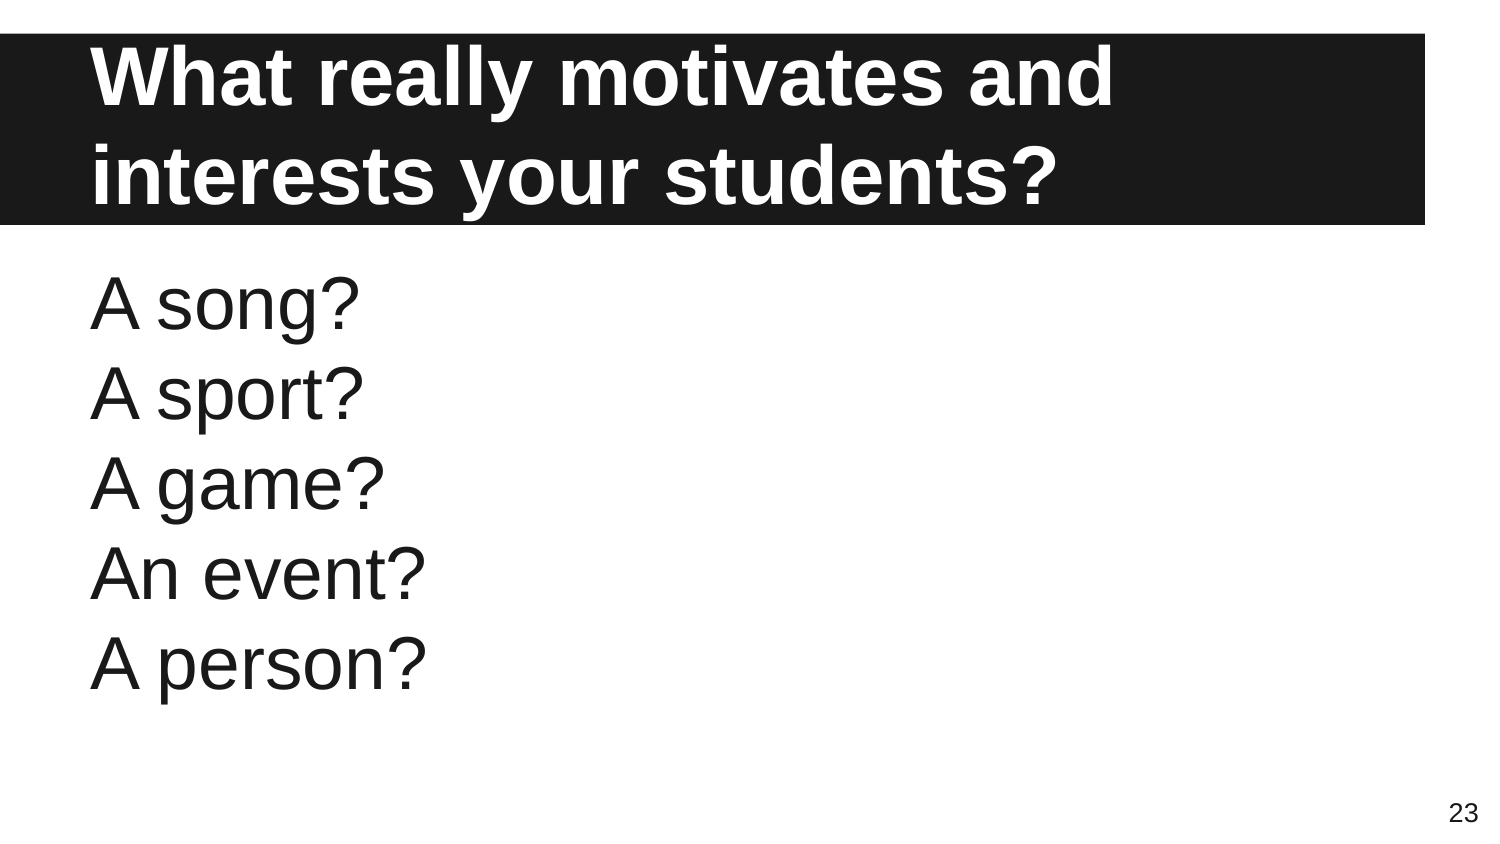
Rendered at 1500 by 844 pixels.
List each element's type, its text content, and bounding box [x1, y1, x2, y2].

slide_number 23 [1403, 779, 1494, 844]
title What really motivates and interests your students? [75, 49, 1425, 237]
list A song? A sport? A game? An event? A person? [75, 239, 1425, 808]
